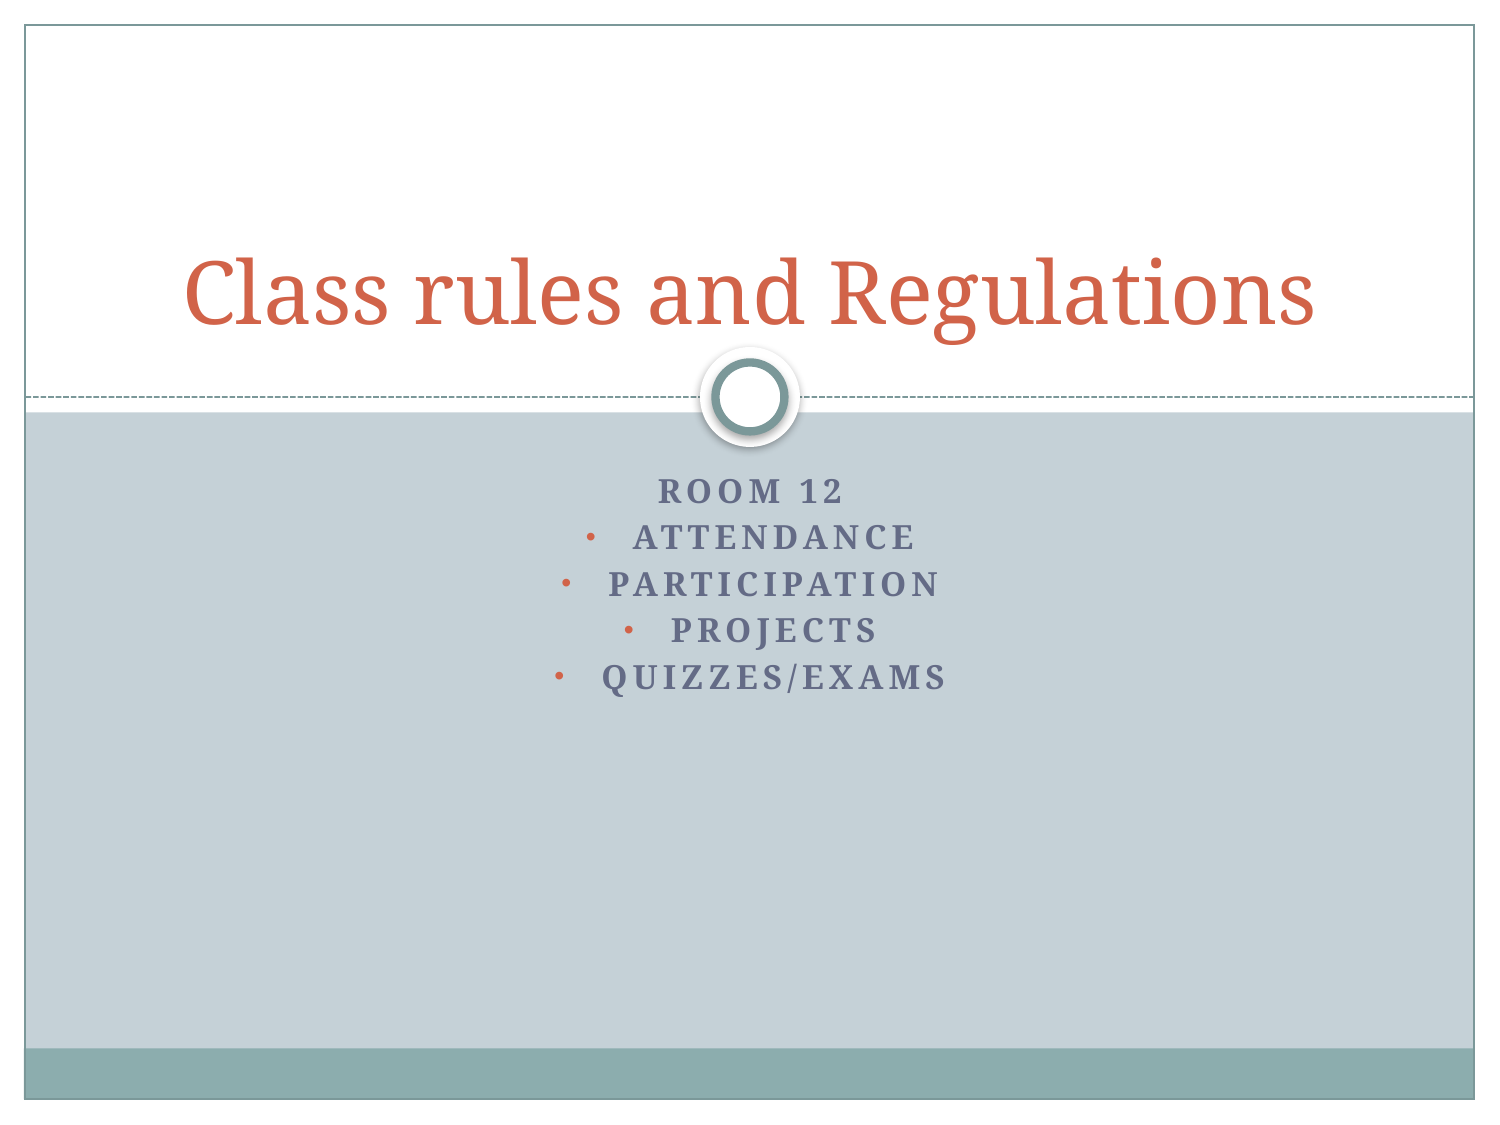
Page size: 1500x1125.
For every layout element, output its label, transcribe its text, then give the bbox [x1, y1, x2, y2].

title Class rules and Regulations [112, 62, 1388, 350]
subtitle Room 12 Attendance Participation Projects Quizzes/exams [225, 462, 1275, 750]
